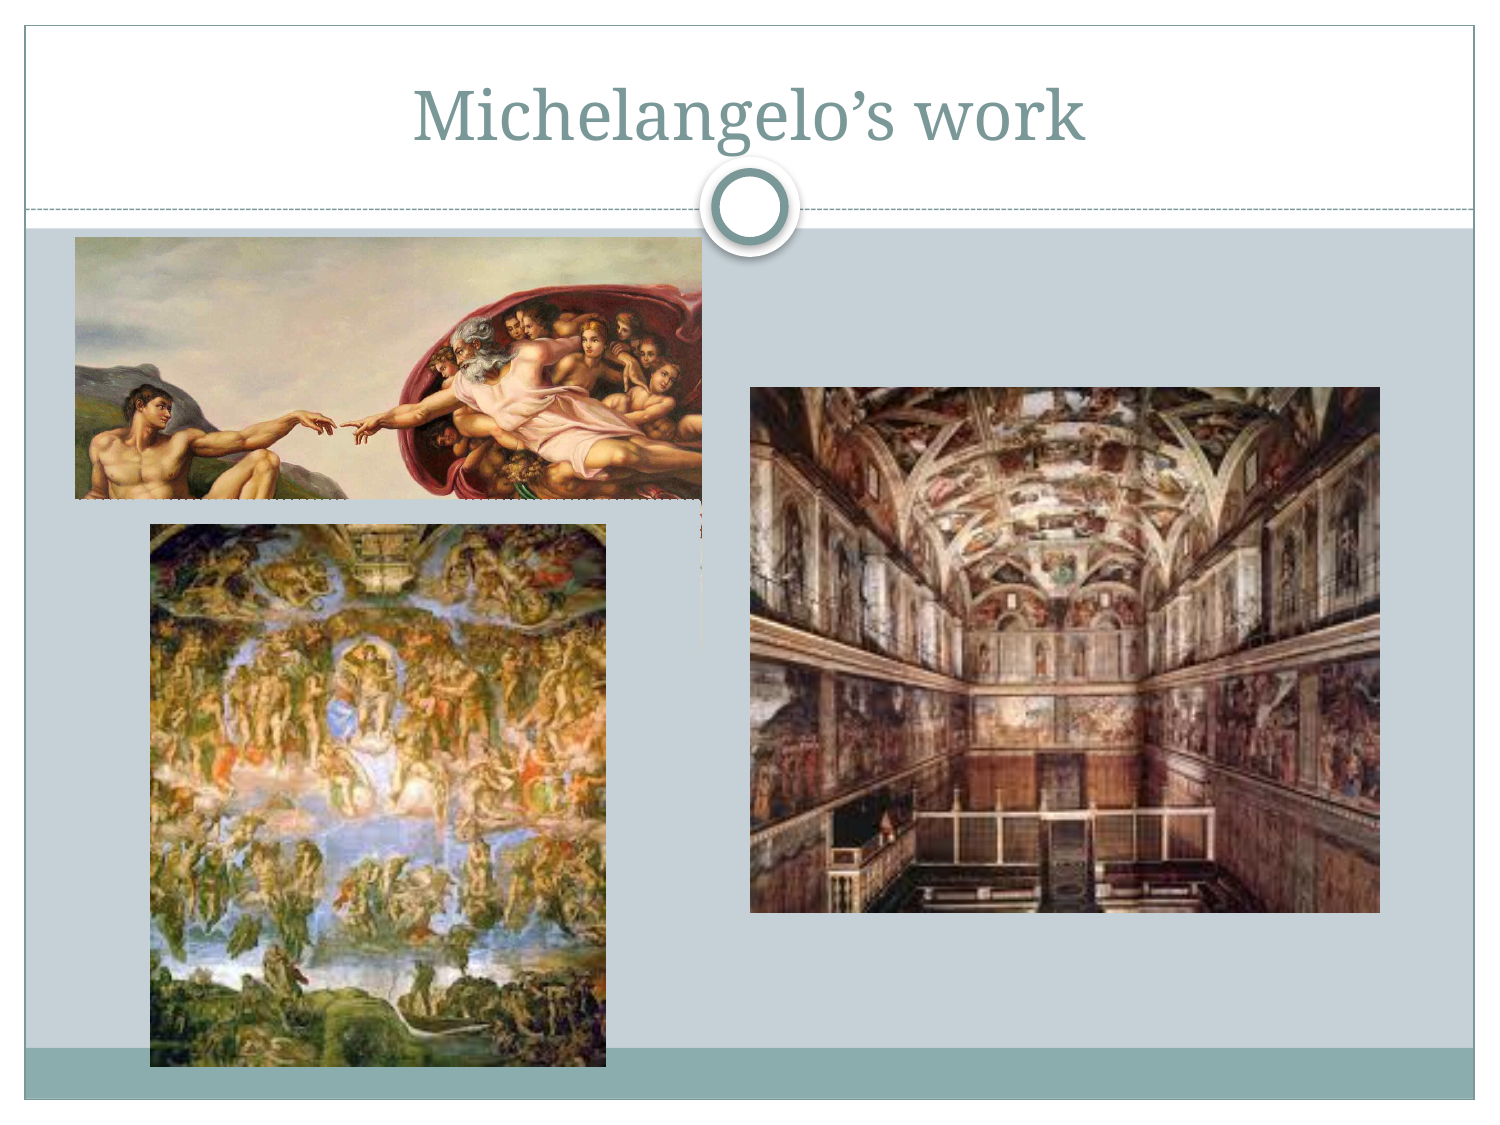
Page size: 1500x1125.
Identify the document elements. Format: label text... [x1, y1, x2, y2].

picture [149, 524, 606, 1067]
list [74, 237, 702, 651]
picture [749, 387, 1380, 913]
title Michelangelo’s work [333, 37, 1450, 162]
text_box [10, 0, 333, 197]
